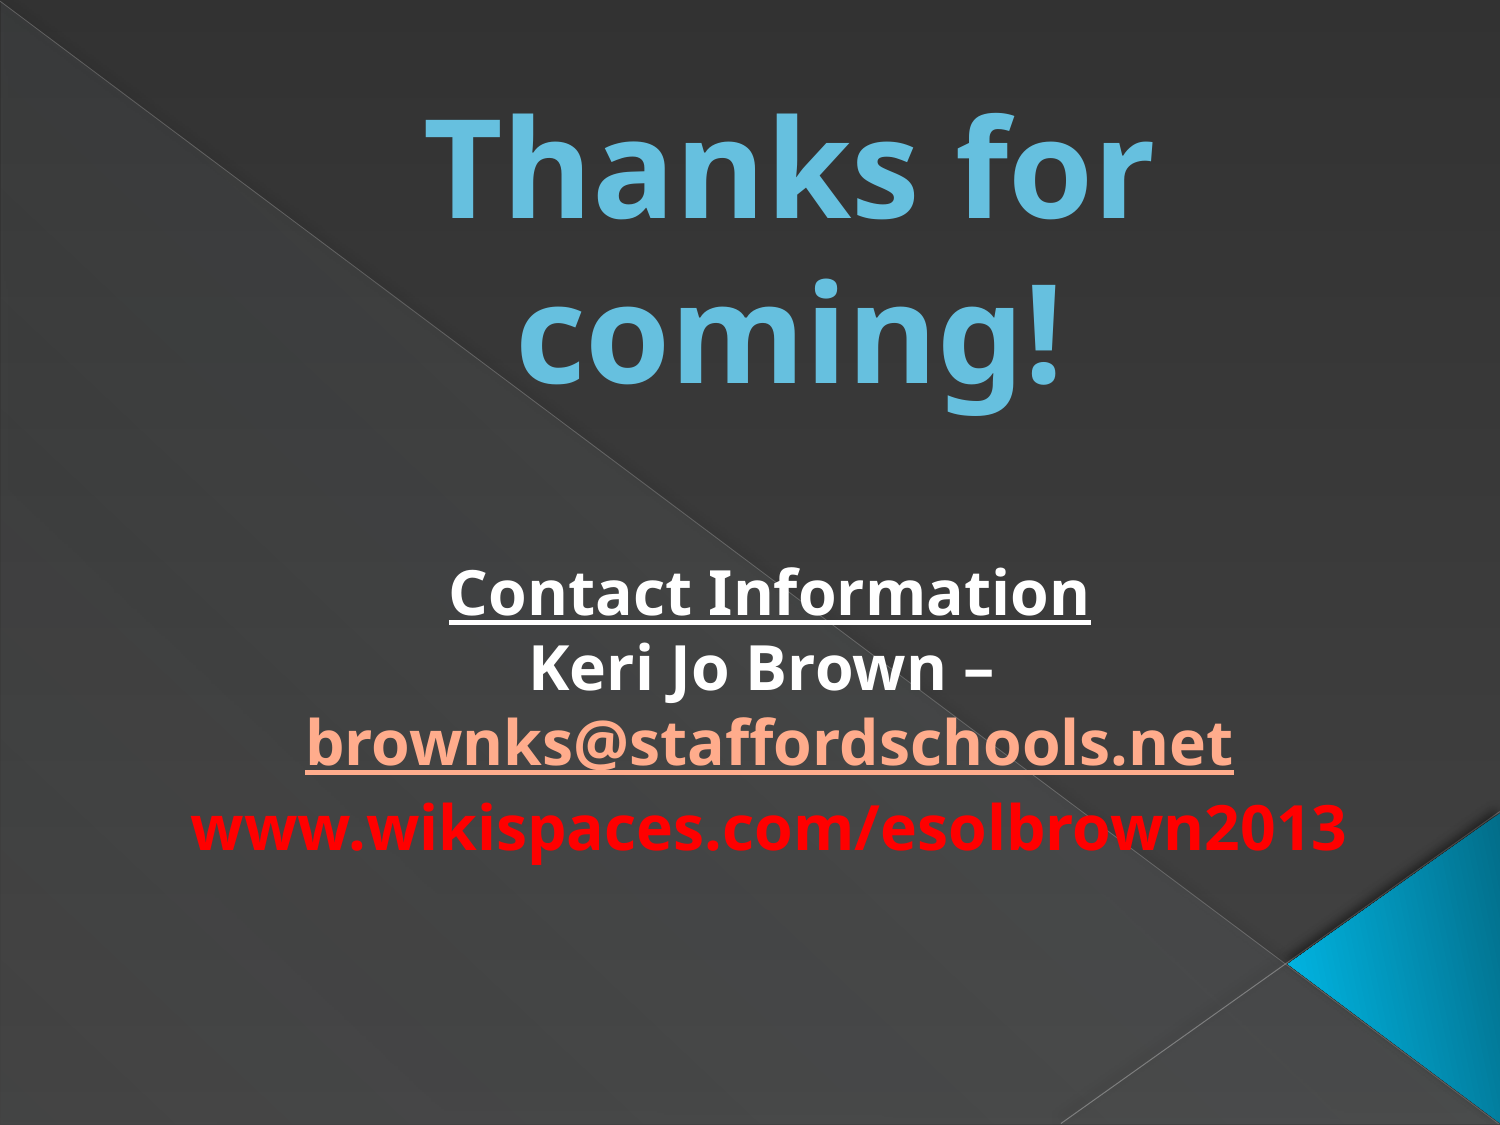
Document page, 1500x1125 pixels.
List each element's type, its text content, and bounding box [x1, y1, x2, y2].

subtitle Contact Information Keri Jo Brown – brownks@staffordschools.net www.wikispaces.com/esolbrown2013 [104, 545, 1442, 892]
title Thanks for coming! [88, 177, 1412, 419]
